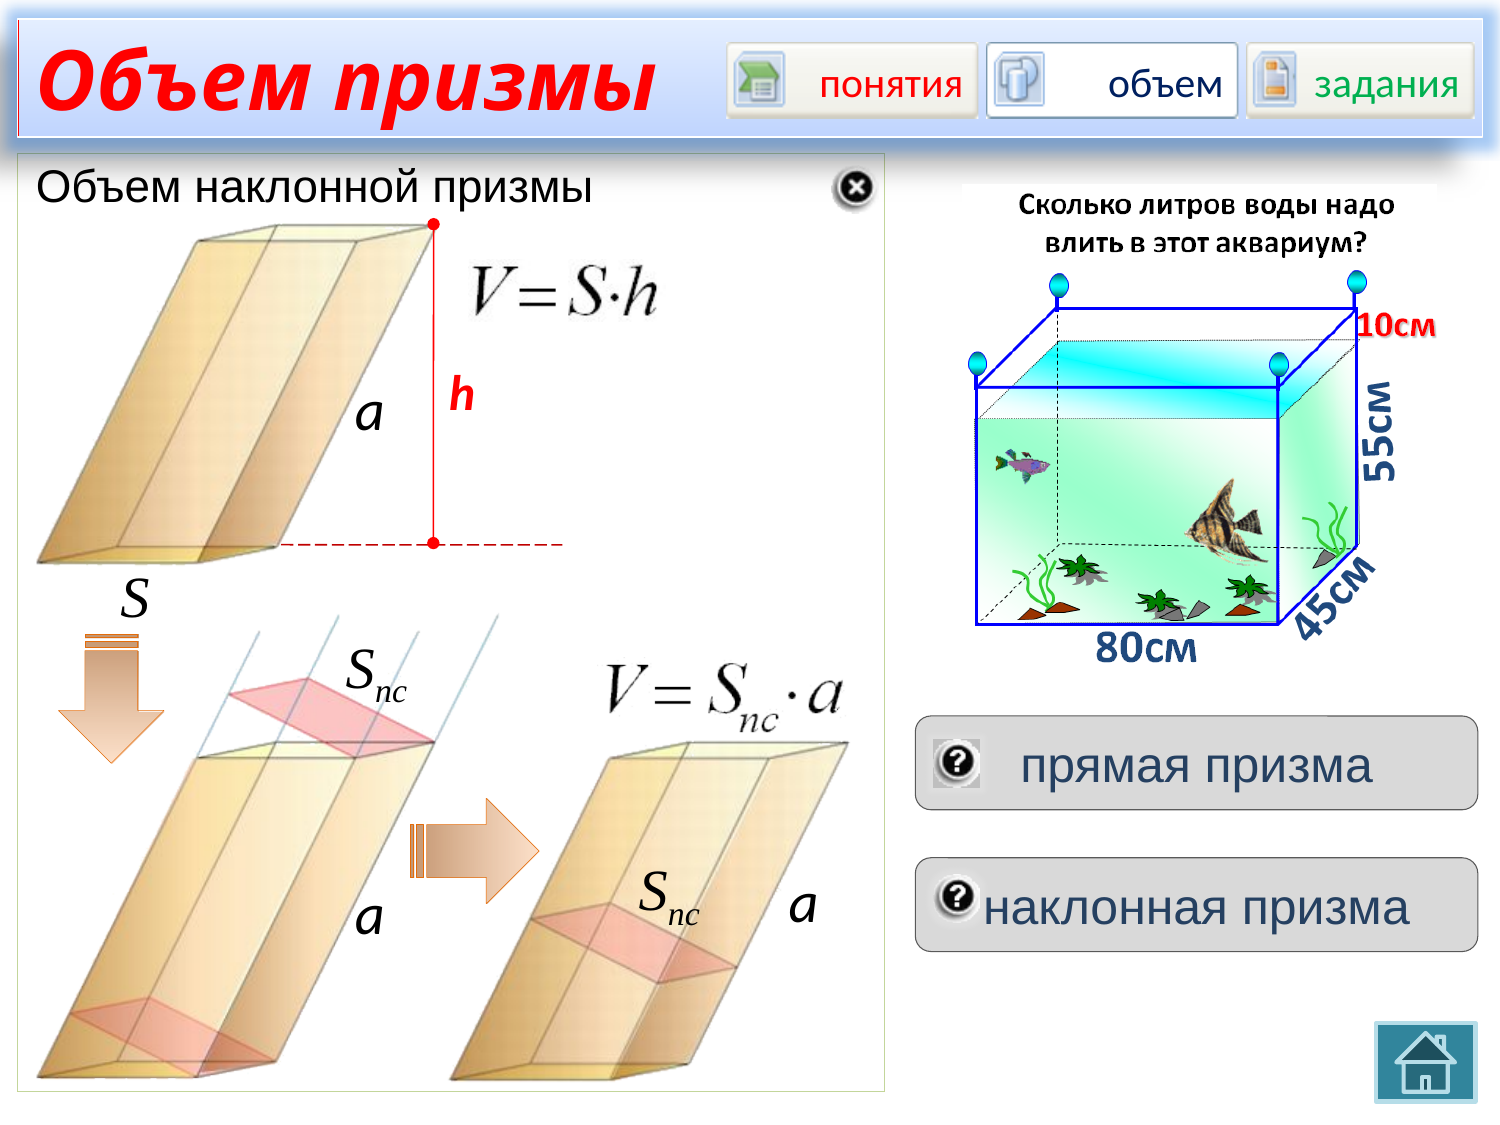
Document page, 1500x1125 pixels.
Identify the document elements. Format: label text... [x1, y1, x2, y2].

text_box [915, 715, 1479, 810]
picture [962, 184, 1437, 670]
text_box [17, 18, 1483, 138]
text_box понятия [724, 41, 981, 121]
text_box [1374, 1021, 1478, 1104]
text_box задания [1244, 41, 1477, 121]
text_box объем [984, 41, 1240, 121]
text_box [915, 857, 1479, 952]
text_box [17, 148, 885, 1092]
text_box Объем призмы [20, 19, 673, 135]
